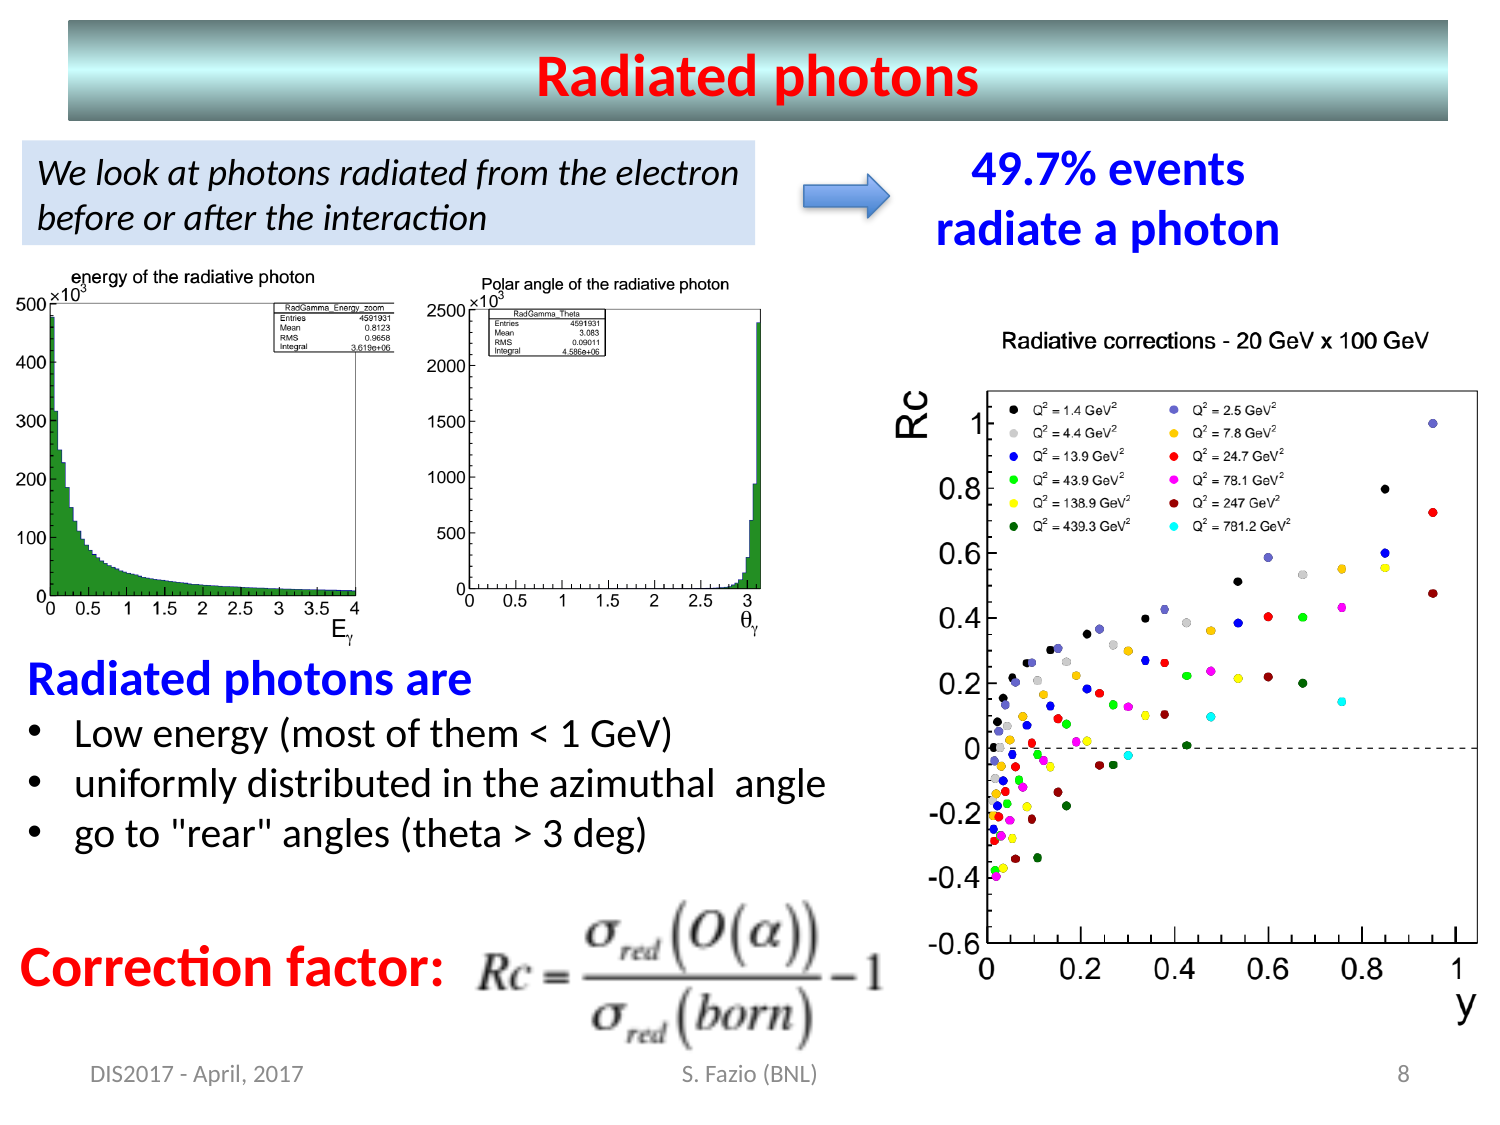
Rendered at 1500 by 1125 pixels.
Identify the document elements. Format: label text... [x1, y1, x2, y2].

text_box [470, 888, 888, 1055]
picture [12, 264, 395, 654]
text_box Radiated photons [68, 20, 1448, 121]
text_box 49.7% events radiate a photon [891, 128, 1325, 263]
text_box We look at photons radiated from the electron before or after the interaction [22, 140, 756, 246]
text_box Radiated photons are Low energy (most of them < 1 GeV) uniformly distributed in the azimuthal angle go to "rear" angles (theta > 3 deg) [12, 638, 882, 864]
picture [411, 271, 766, 643]
text_box [803, 173, 891, 219]
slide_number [75, 1042, 425, 1103]
slide_number 8 [1074, 1060, 1425, 1103]
text_box Correction factor: [5, 920, 461, 1006]
footer S. Fazio (BNL) [512, 1060, 988, 1103]
picture [889, 316, 1500, 1051]
